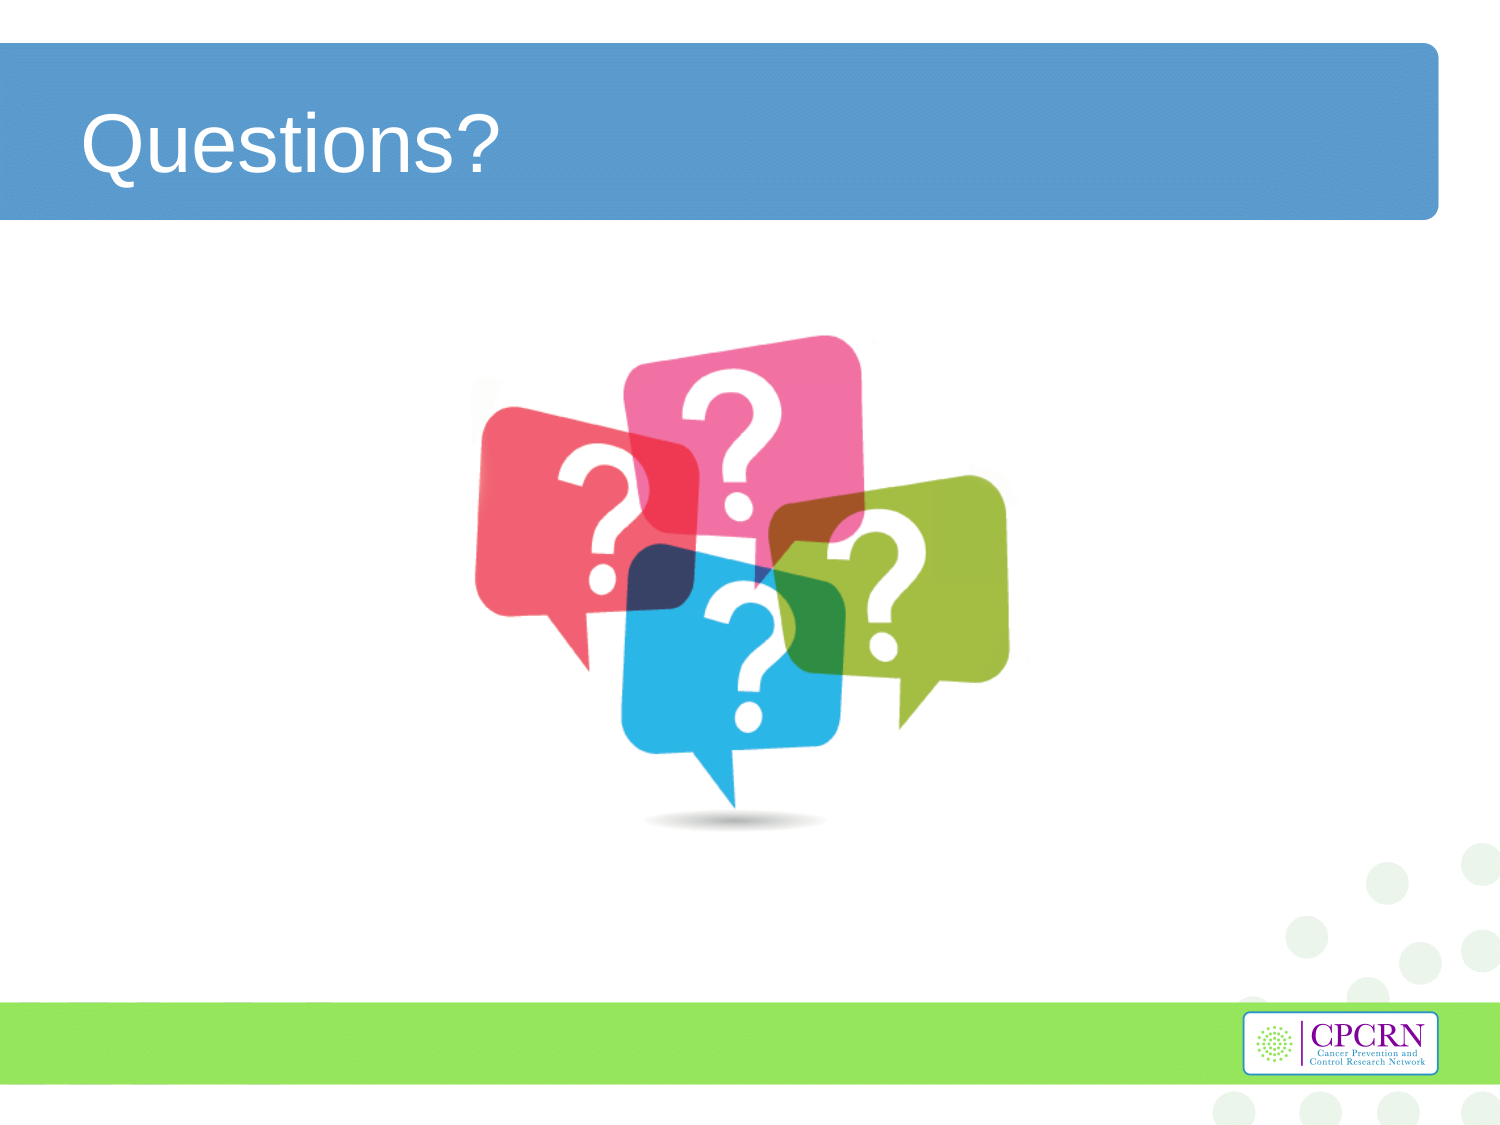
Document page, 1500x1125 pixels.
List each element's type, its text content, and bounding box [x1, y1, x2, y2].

picture [0, 0, 1500, 1125]
title Questions? [65, 45, 1500, 233]
